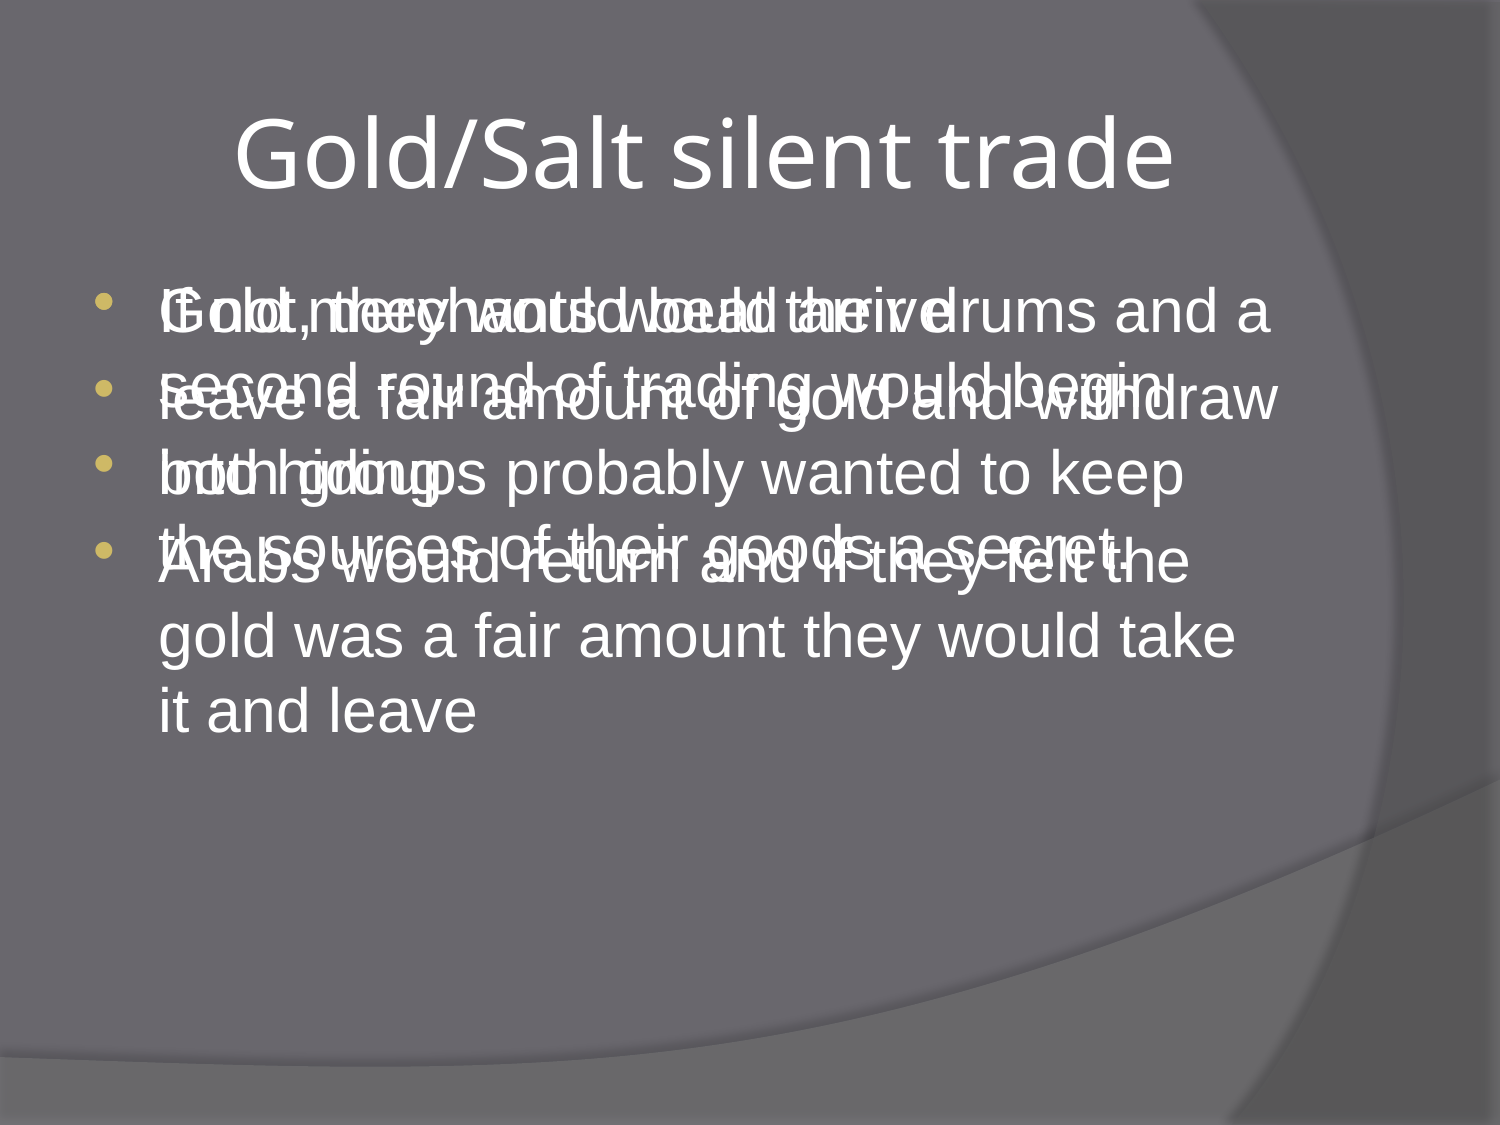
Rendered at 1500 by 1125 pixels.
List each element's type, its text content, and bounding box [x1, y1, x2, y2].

list If not, they would beat their drums and a second round of trading would begin both groups probably wanted to keep the sources of their goods a secret. [75, 262, 1300, 1005]
title Gold/Salt silent trade [225, 50, 1500, 250]
